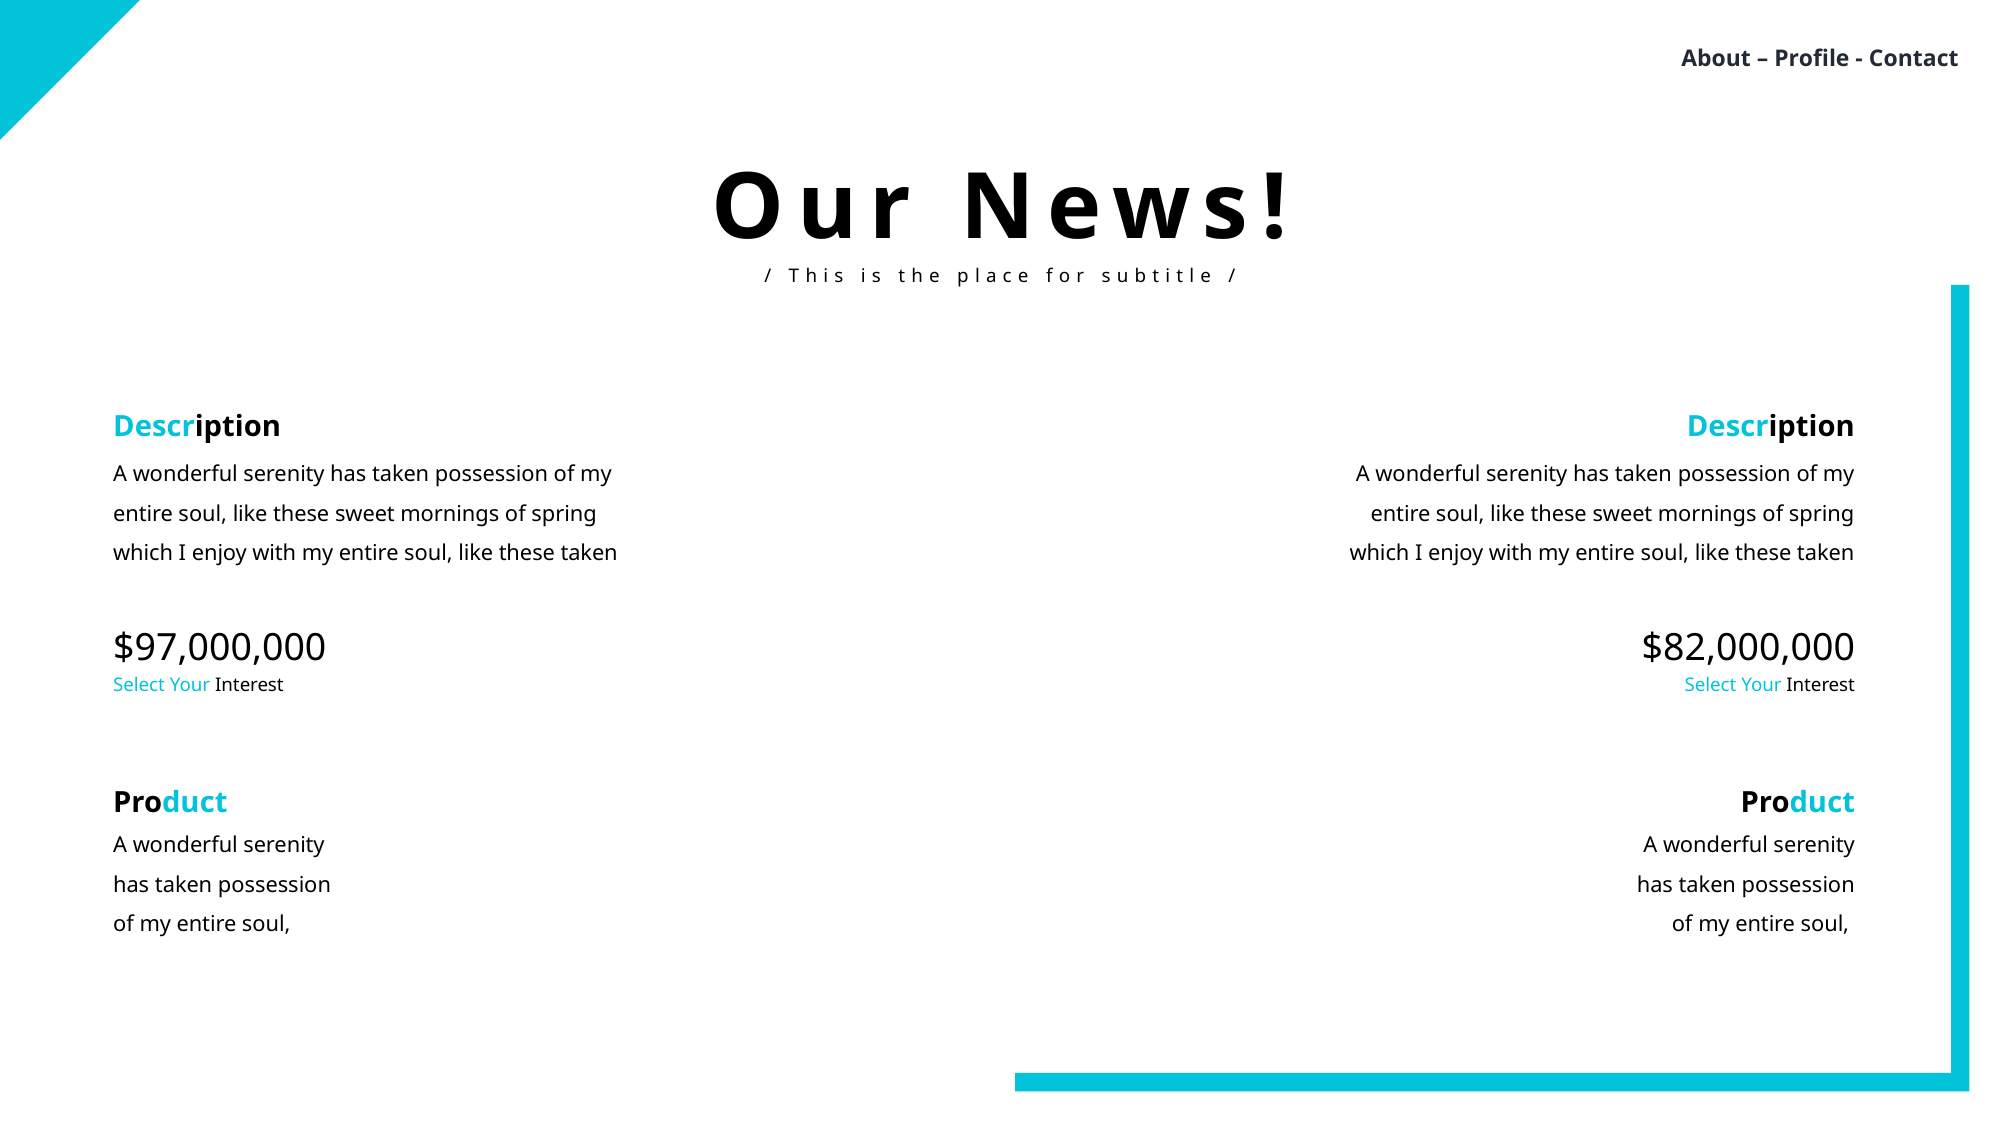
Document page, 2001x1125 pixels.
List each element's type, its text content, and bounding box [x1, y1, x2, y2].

text_box A wonderful serenity has taken possession of my entire soul, like these sweet mornings of spring which I enjoy with my entire soul, like these taken [1543, 439, 1870, 573]
text_box A wonderful serenity has taken possession of my entire soul, like these sweet mornings of spring which I enjoy with my entire soul, like these taken [98, 439, 457, 573]
text_box $82,000,000 [1543, 593, 1870, 676]
text_box Select Your Interest [98, 676, 356, 703]
picture [457, 382, 1543, 1125]
text_box $97,000,000 [98, 593, 429, 676]
text_box A wonderful serenity has taken possession of my entire soul, [98, 826, 366, 944]
text_box Description [98, 382, 366, 450]
text_box Product [98, 758, 366, 826]
text_box Description [1602, 382, 1870, 450]
text_box About – Profile - Contact [1557, 29, 1989, 85]
text_box A wonderful serenity has taken possession of my entire soul, [1602, 826, 1870, 944]
text_box [1543, 284, 1970, 1092]
text_box Product [1602, 758, 1870, 826]
text_box [0, 0, 142, 142]
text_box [683, 140, 1317, 295]
text_box Select Your Interest [1612, 676, 1870, 703]
